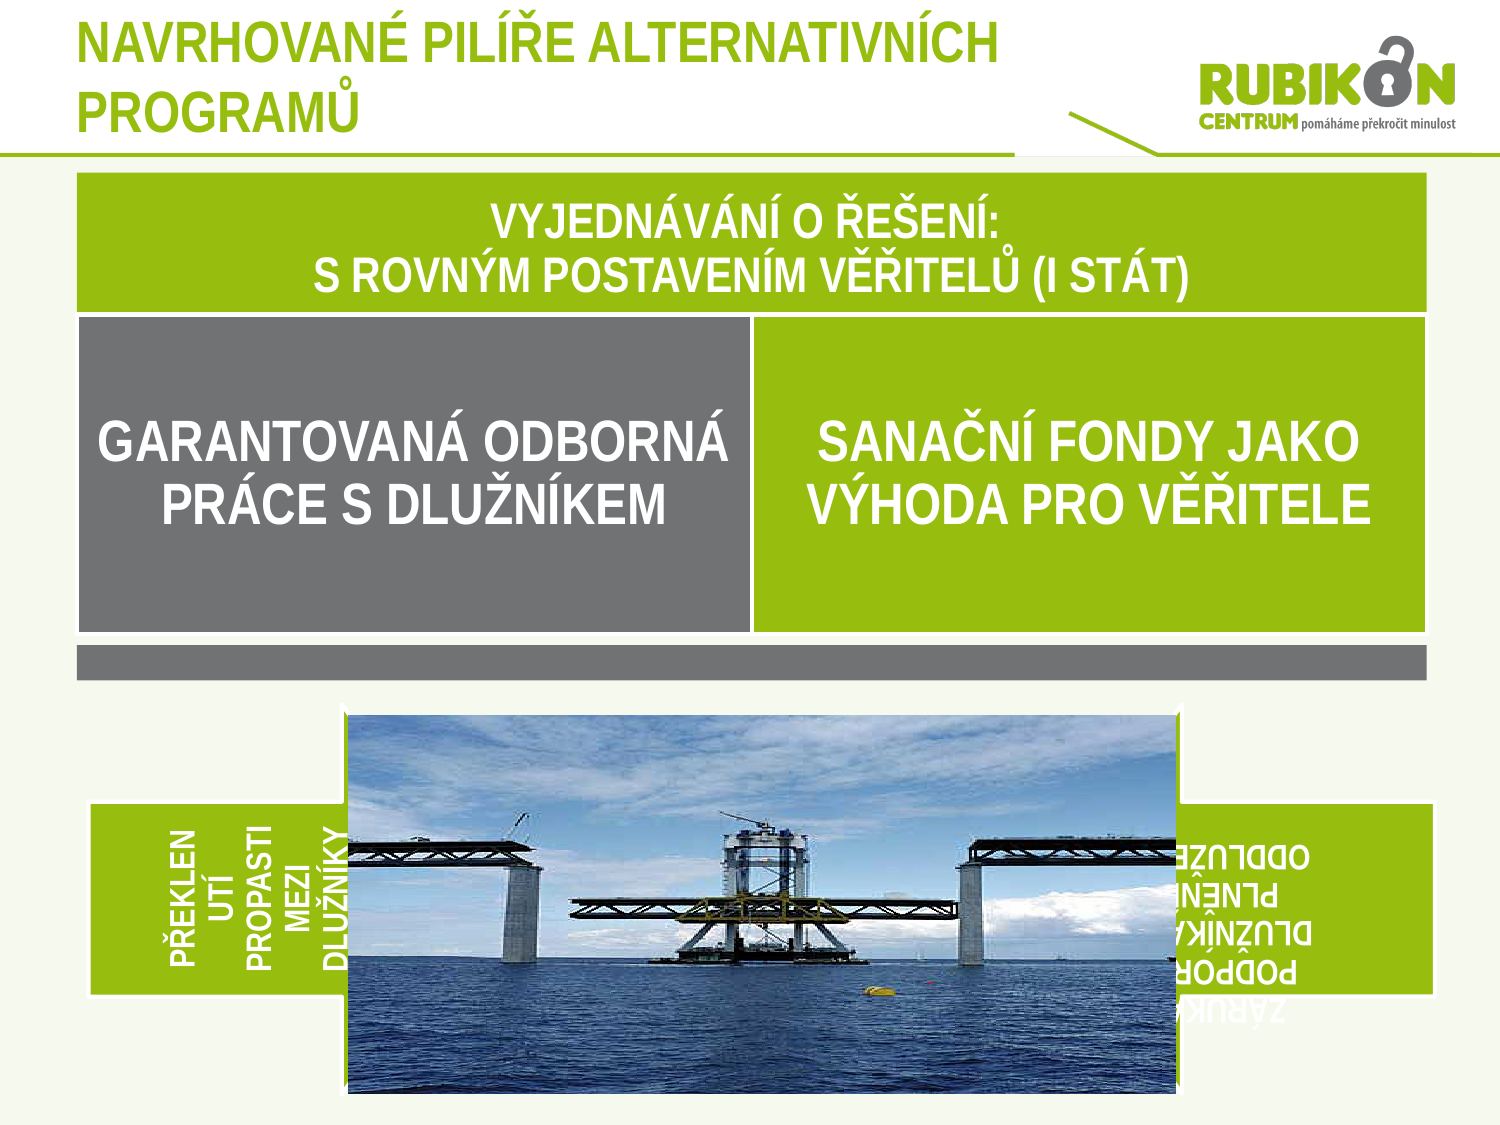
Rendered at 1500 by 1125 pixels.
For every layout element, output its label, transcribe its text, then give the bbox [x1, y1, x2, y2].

text_box VYJEDNÁVÁNÍ O ŘEŠENÍ: S ROVNÝM POSTAVENÍM VĚŘITELŮ (I STÁT) [76, 172, 1427, 314]
text_box [76, 645, 1427, 681]
text_box NAVRHOVANÉ PILÍŘE ALTERNATIVNÍCH PROGRAMŮ [76, 0, 1012, 149]
picture [0, 0, 1500, 1125]
text_box PŘEKLENUTÍ PROPASTI MEZI DLUŽNÍKY A VĚŘITELI [88, 704, 349, 1095]
text_box GARANTOVANÁ ODBORNÁ PRÁCE S DLUŽNÍKEM [76, 314, 751, 635]
text_box ZÁRUKA PODPORY DLUŽNÍKA V PLNĚNÍ ODDLUŽENÍ [1174, 704, 1435, 1094]
text_box SANAČNÍ FONDY JAKO VÝHODA PRO VĚŘITELE [751, 314, 1427, 635]
